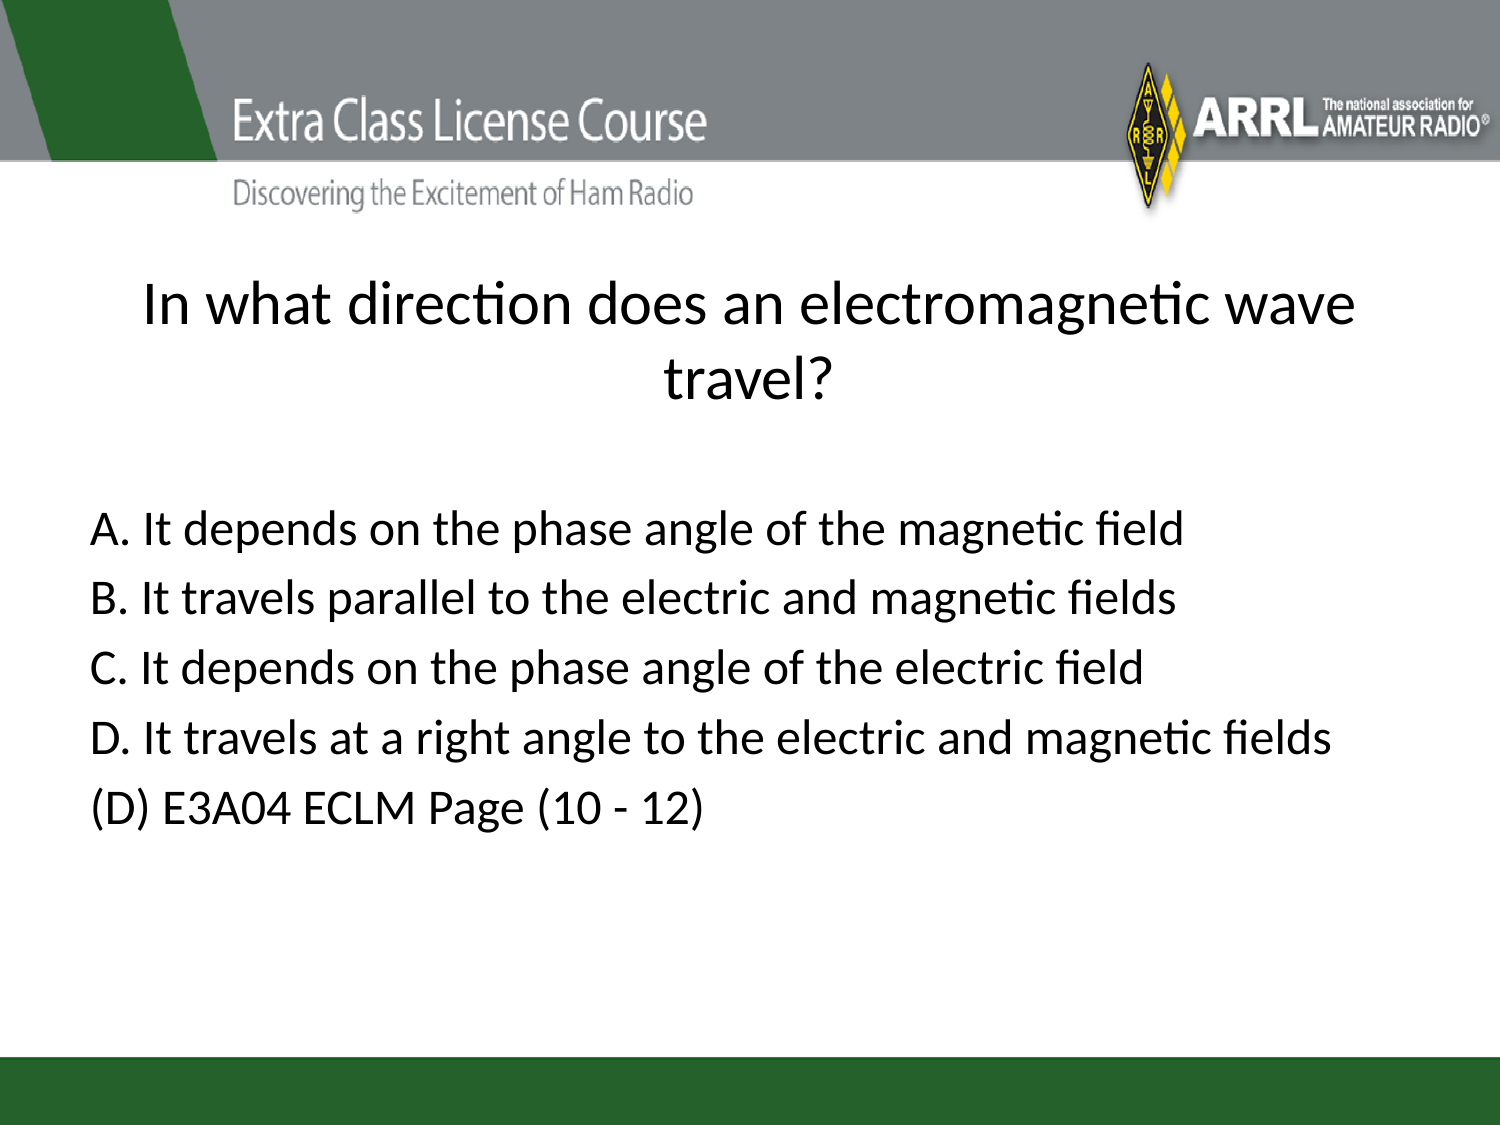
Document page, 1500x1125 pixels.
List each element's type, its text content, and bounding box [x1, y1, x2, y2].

list A. It depends on the phase angle of the magnetic field B. It travels parallel to the electric and magnetic fields C. It depends on the phase angle of the electric field D. It travels at a right angle to the electric and magnetic fields (D) E3A04 ECLM Page (10 - 12) [75, 487, 1425, 1005]
picture [0, 0, 1500, 1125]
title In what direction does an electromagnetic wave travel? [75, 254, 1425, 435]
